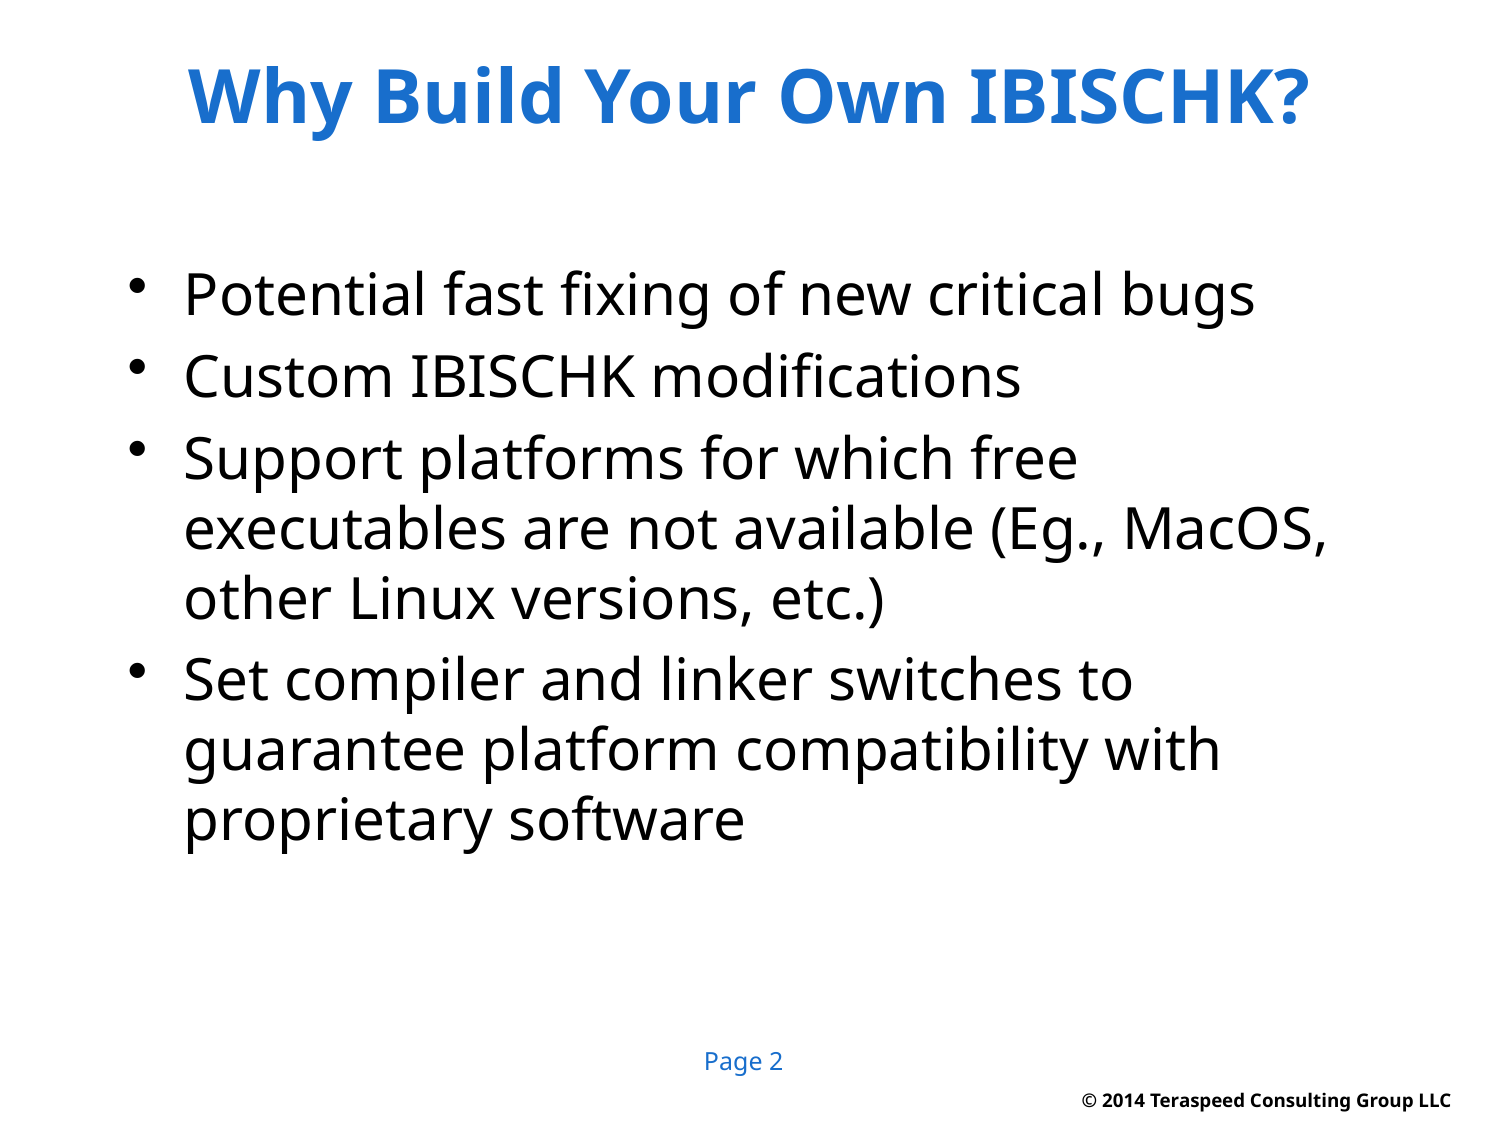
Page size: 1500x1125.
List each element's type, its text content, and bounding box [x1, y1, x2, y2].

list Potential fast fixing of new critical bugs Custom IBISCHK modifications Support platforms for which free executables are not available (Eg., MacOS, other Linux versions, etc.) Set compiler and linker switches to guarantee platform compatibility with proprietary software [112, 249, 1388, 1001]
title Why Build Your Own IBISCHK? [112, 0, 1388, 188]
